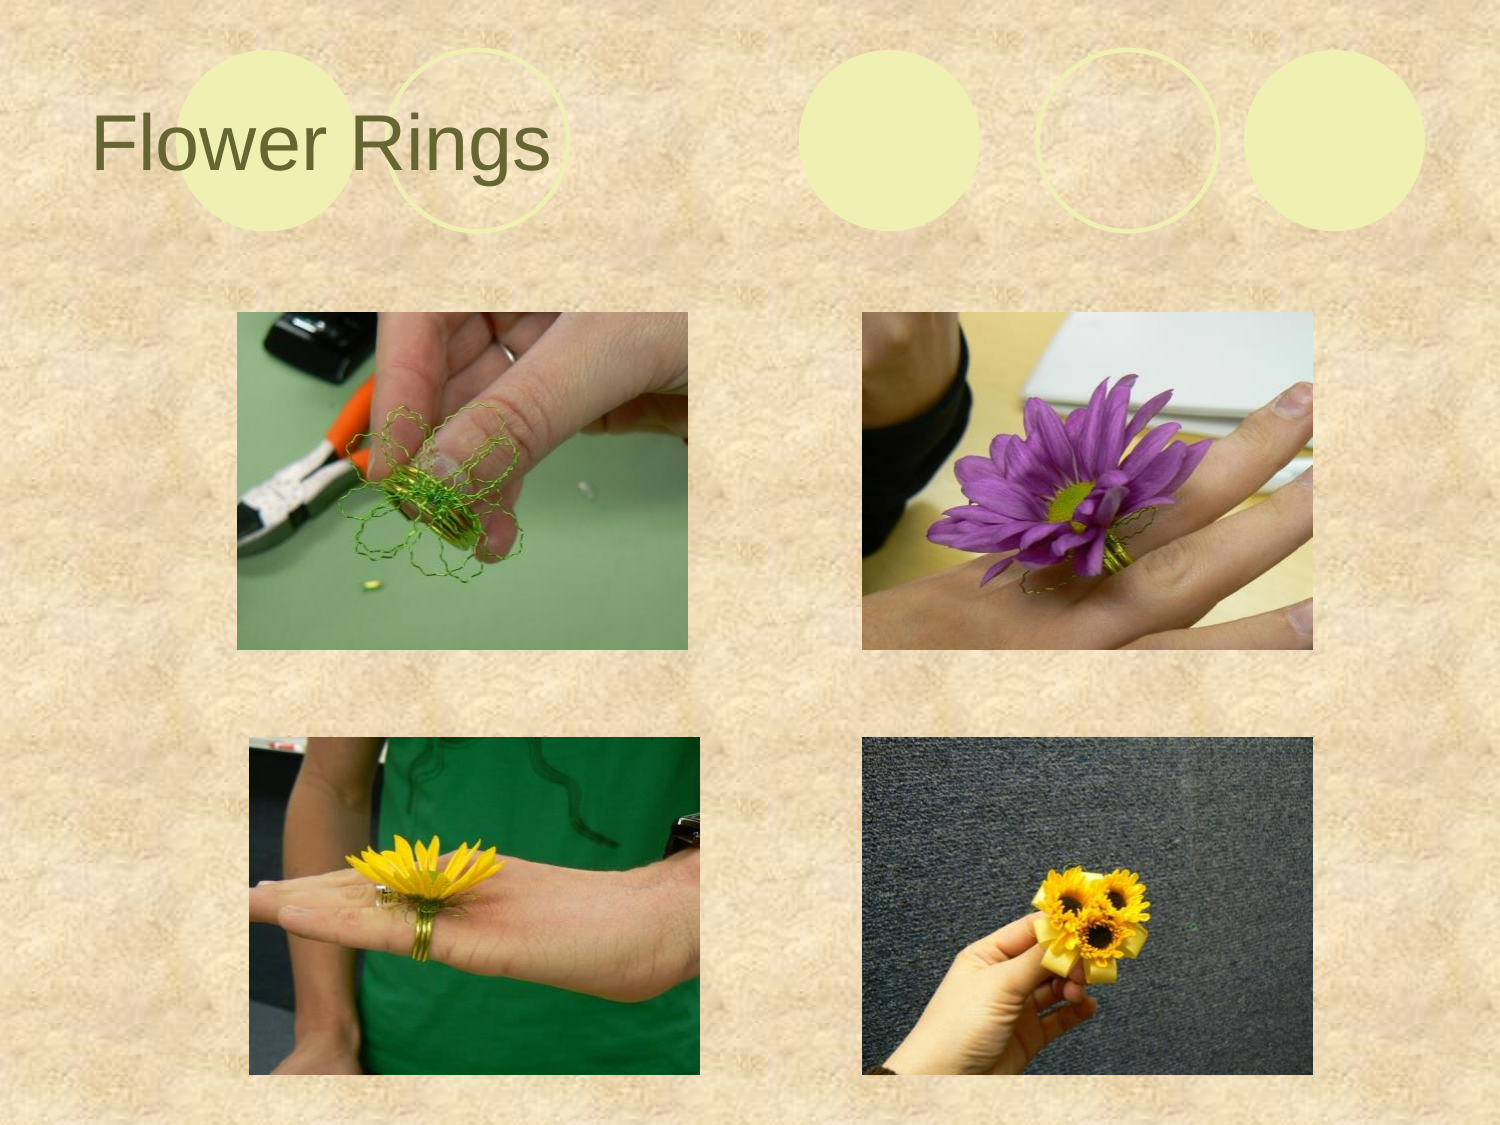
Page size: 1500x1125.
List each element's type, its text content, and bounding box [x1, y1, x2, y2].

title Flower Rings [75, 45, 1425, 233]
picture [0, 0, 1500, 1125]
